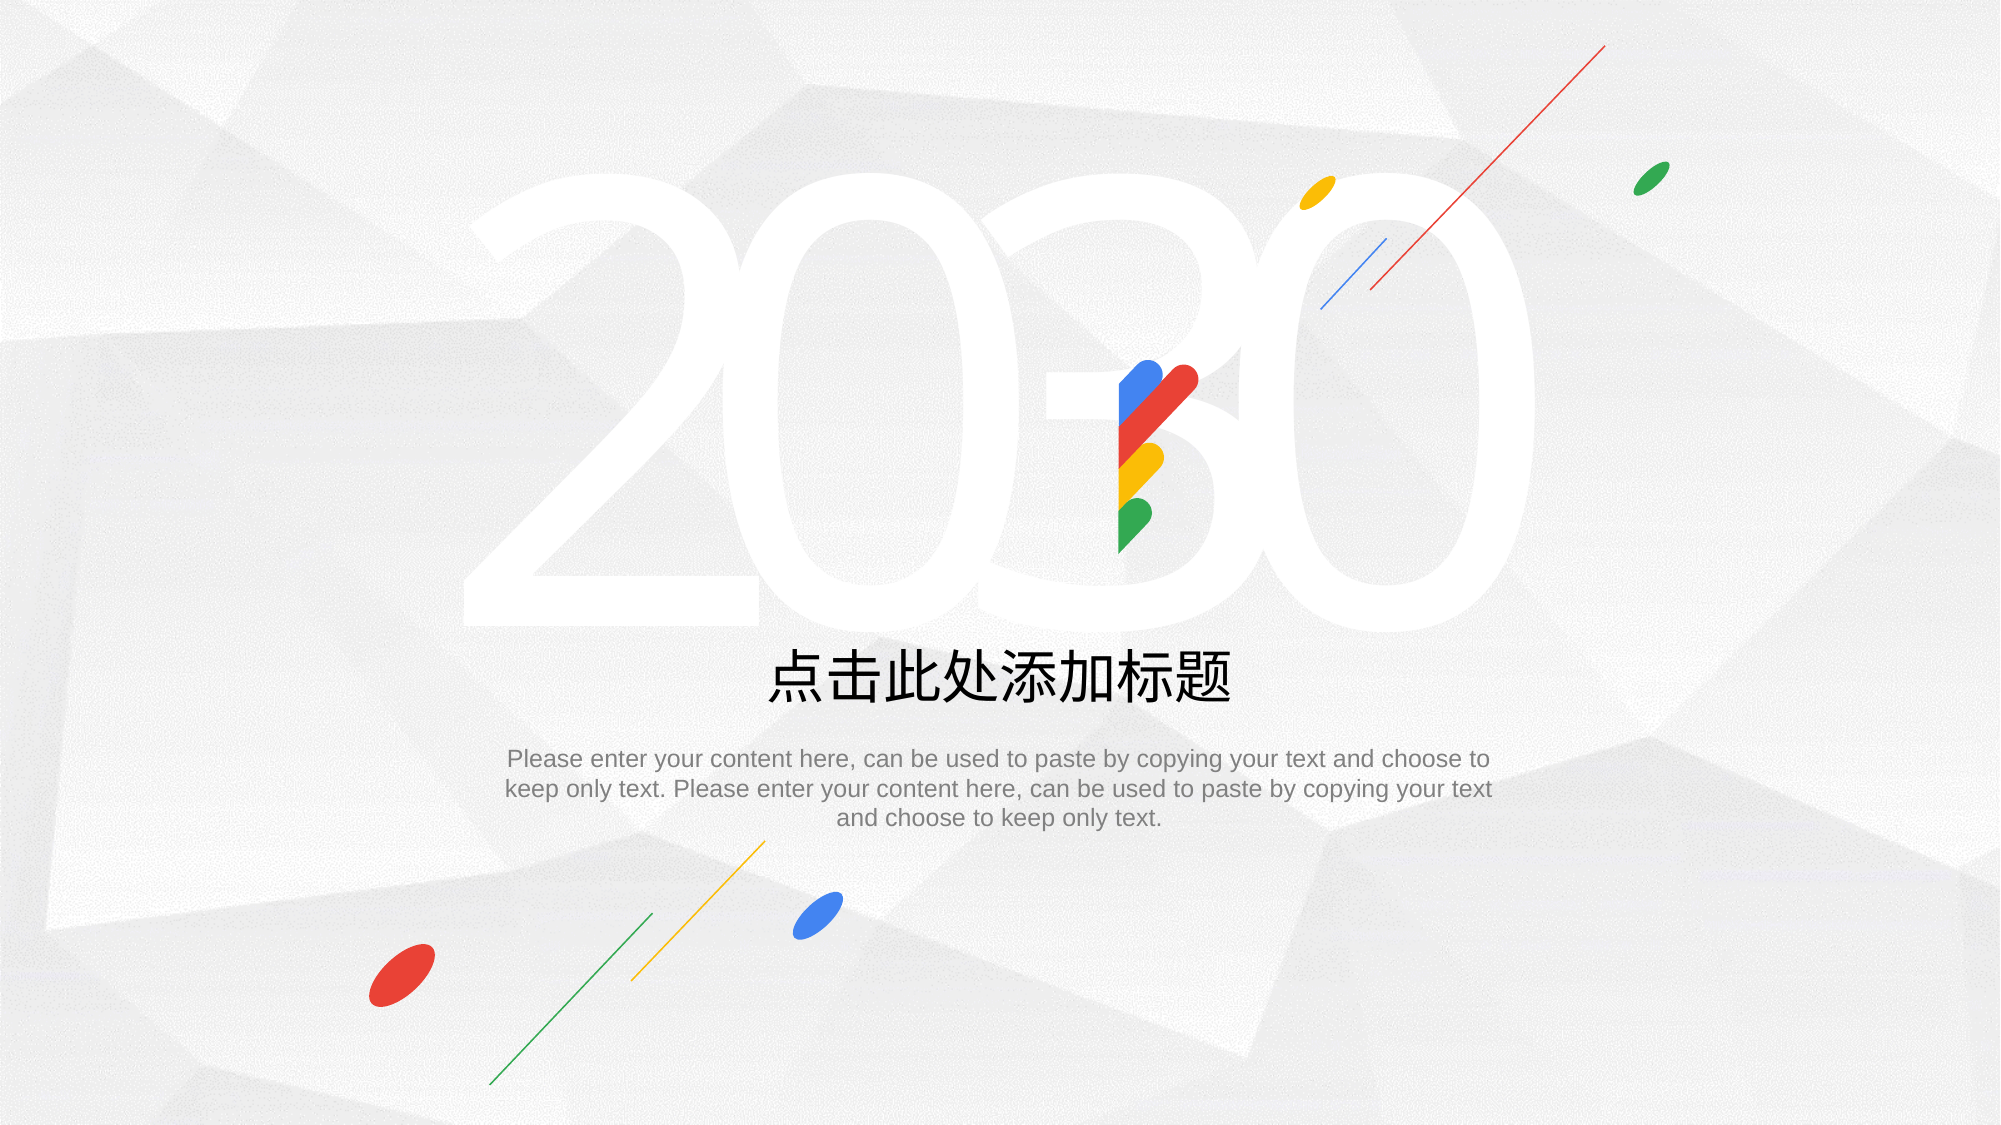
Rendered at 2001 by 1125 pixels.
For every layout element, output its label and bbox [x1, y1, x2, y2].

picture [0, 0, 2001, 1125]
text_box [631, 840, 766, 981]
text_box [1370, 45, 1606, 290]
text_box [489, 913, 653, 1085]
text_box [1320, 238, 1387, 310]
text_box [1112, 351, 1166, 552]
